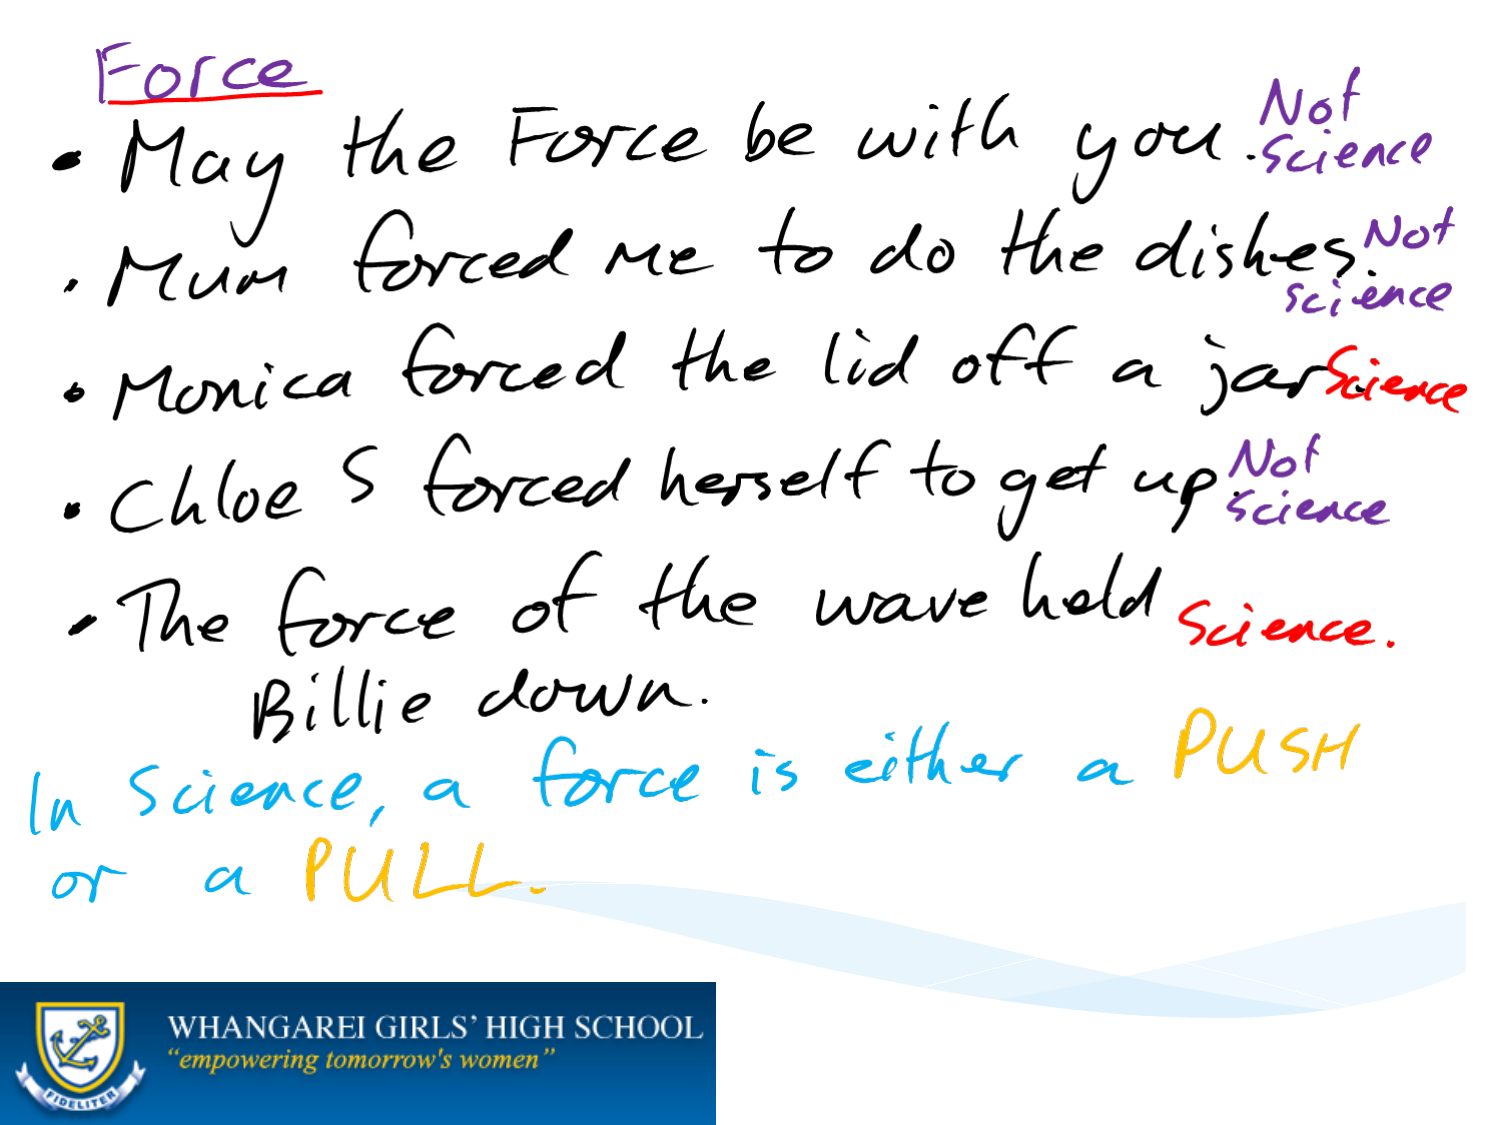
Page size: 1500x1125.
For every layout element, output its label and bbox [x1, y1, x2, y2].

picture [0, 982, 716, 1125]
picture [24, 37, 1473, 907]
